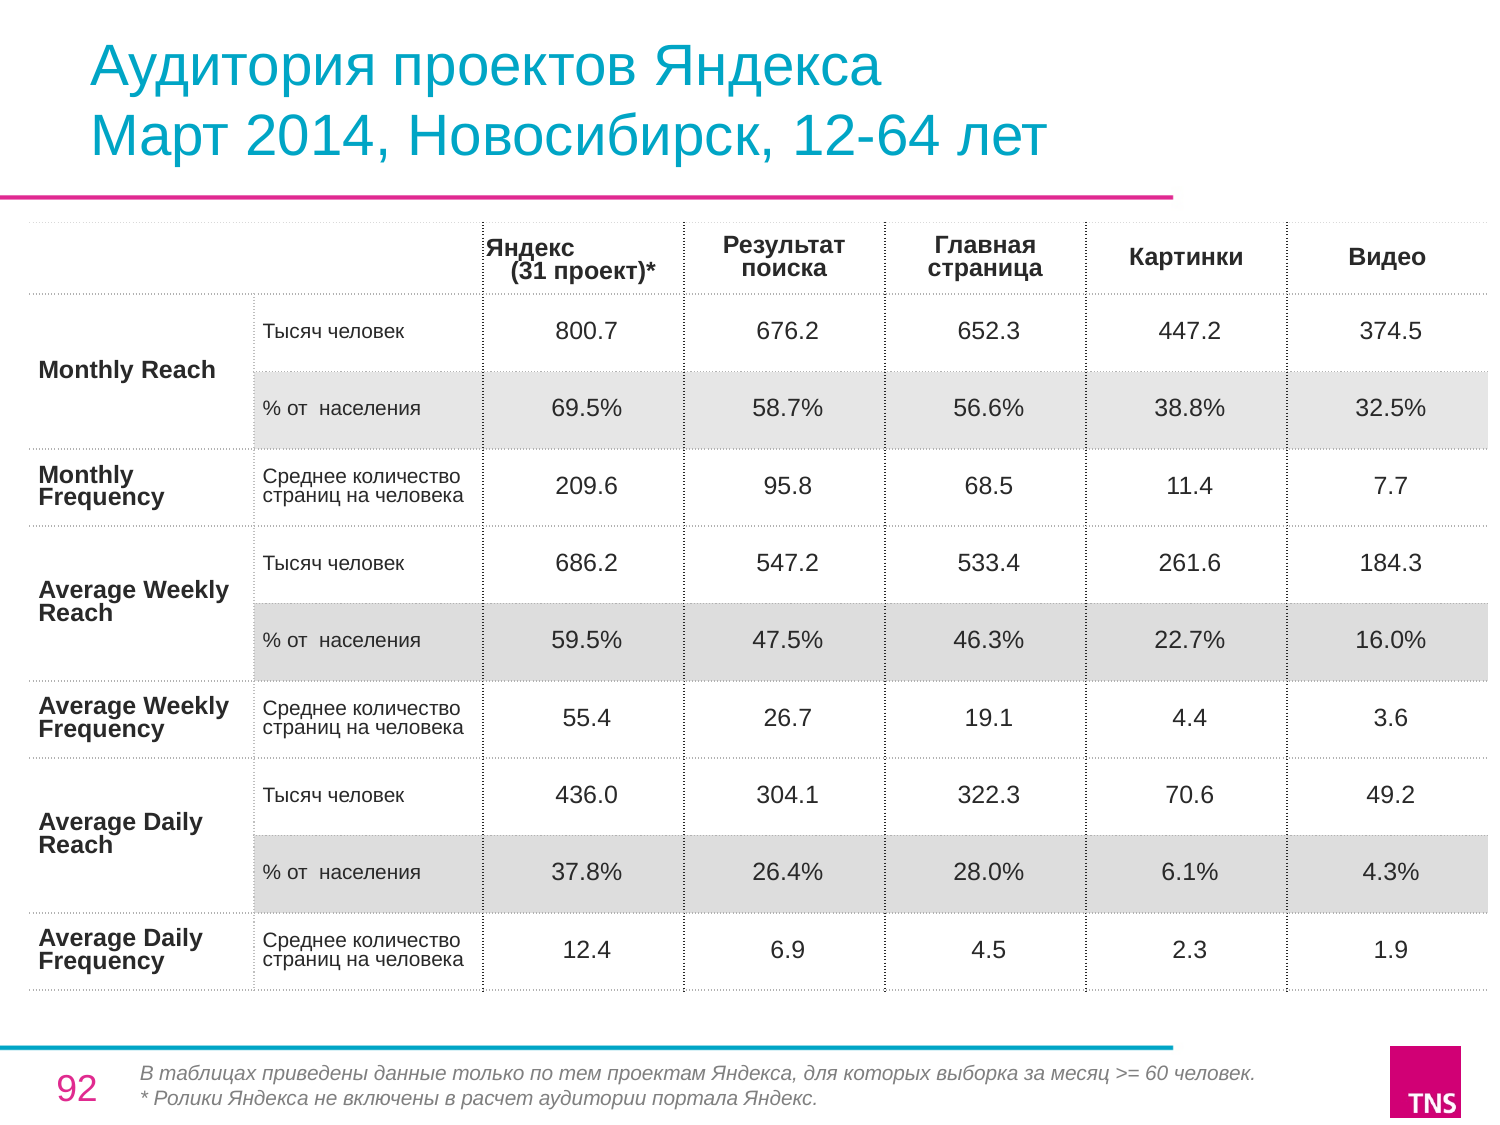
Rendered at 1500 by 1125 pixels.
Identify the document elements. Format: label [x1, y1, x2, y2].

text_box [124, 1052, 1463, 1117]
table_cell [29, 294, 1488, 990]
picture [0, 0, 1500, 1125]
title [74, 8, 1476, 187]
slide_number [40, 1055, 392, 1125]
table_header [29, 223, 1488, 294]
